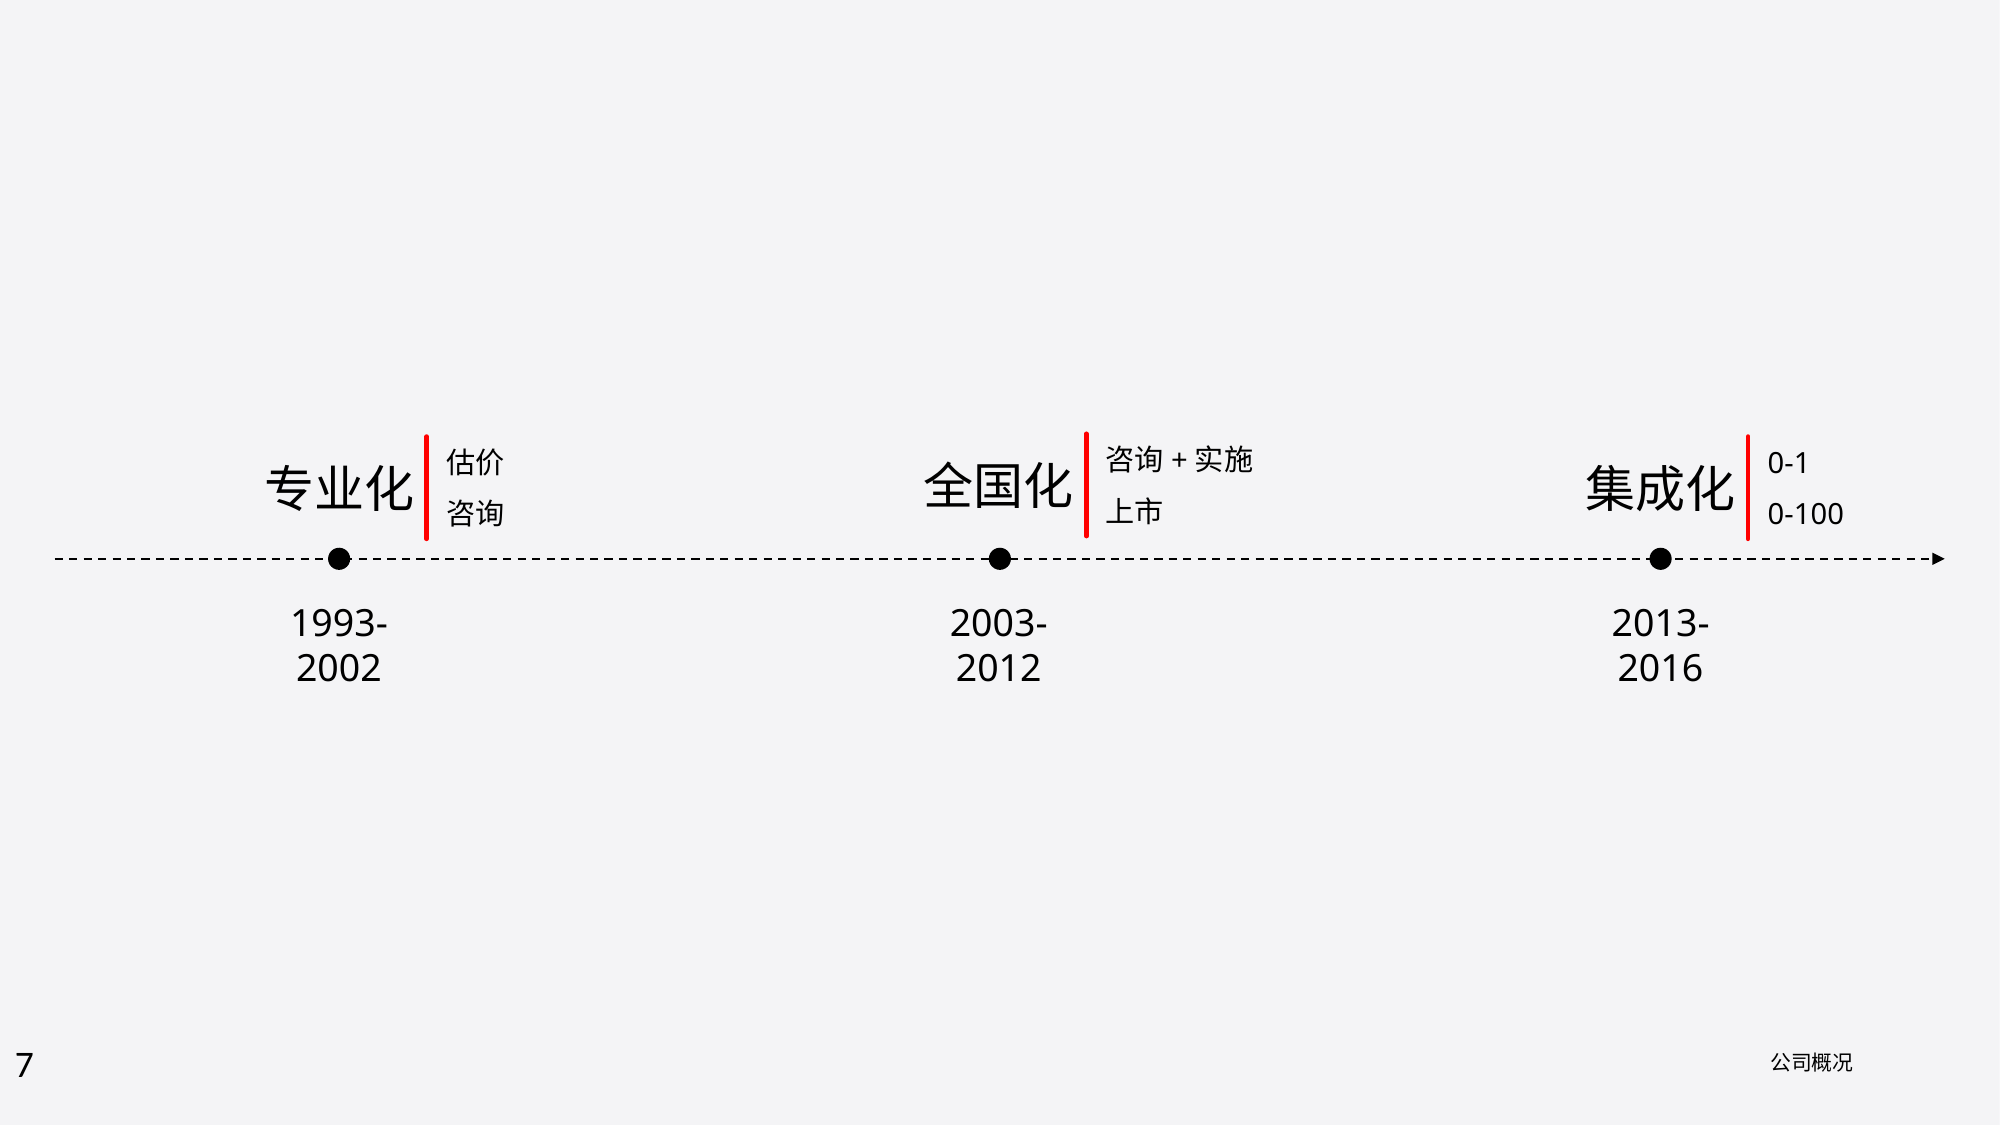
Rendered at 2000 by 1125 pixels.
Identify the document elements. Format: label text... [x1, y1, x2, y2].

text_box 2003-2012 [895, 591, 1103, 697]
text_box 0-1 [1752, 436, 1857, 487]
text_box [986, 545, 1013, 558]
text_box 咨询+实施 [1091, 433, 1281, 484]
text_box 上市 [1091, 485, 1195, 536]
text_box 公司概况 [1728, 1041, 1896, 1083]
text_box [1647, 545, 1674, 558]
text_box 0-100 [1752, 488, 1896, 538]
slide_number 7 [0, 1033, 60, 1093]
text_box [246, 436, 535, 540]
text_box 集成化 [1568, 449, 1743, 525]
text_box 1993-2002 [235, 591, 443, 697]
text_box [326, 547, 353, 558]
text_box 2013-2016 [1557, 591, 1764, 697]
text_box 全国化 [906, 447, 1081, 522]
